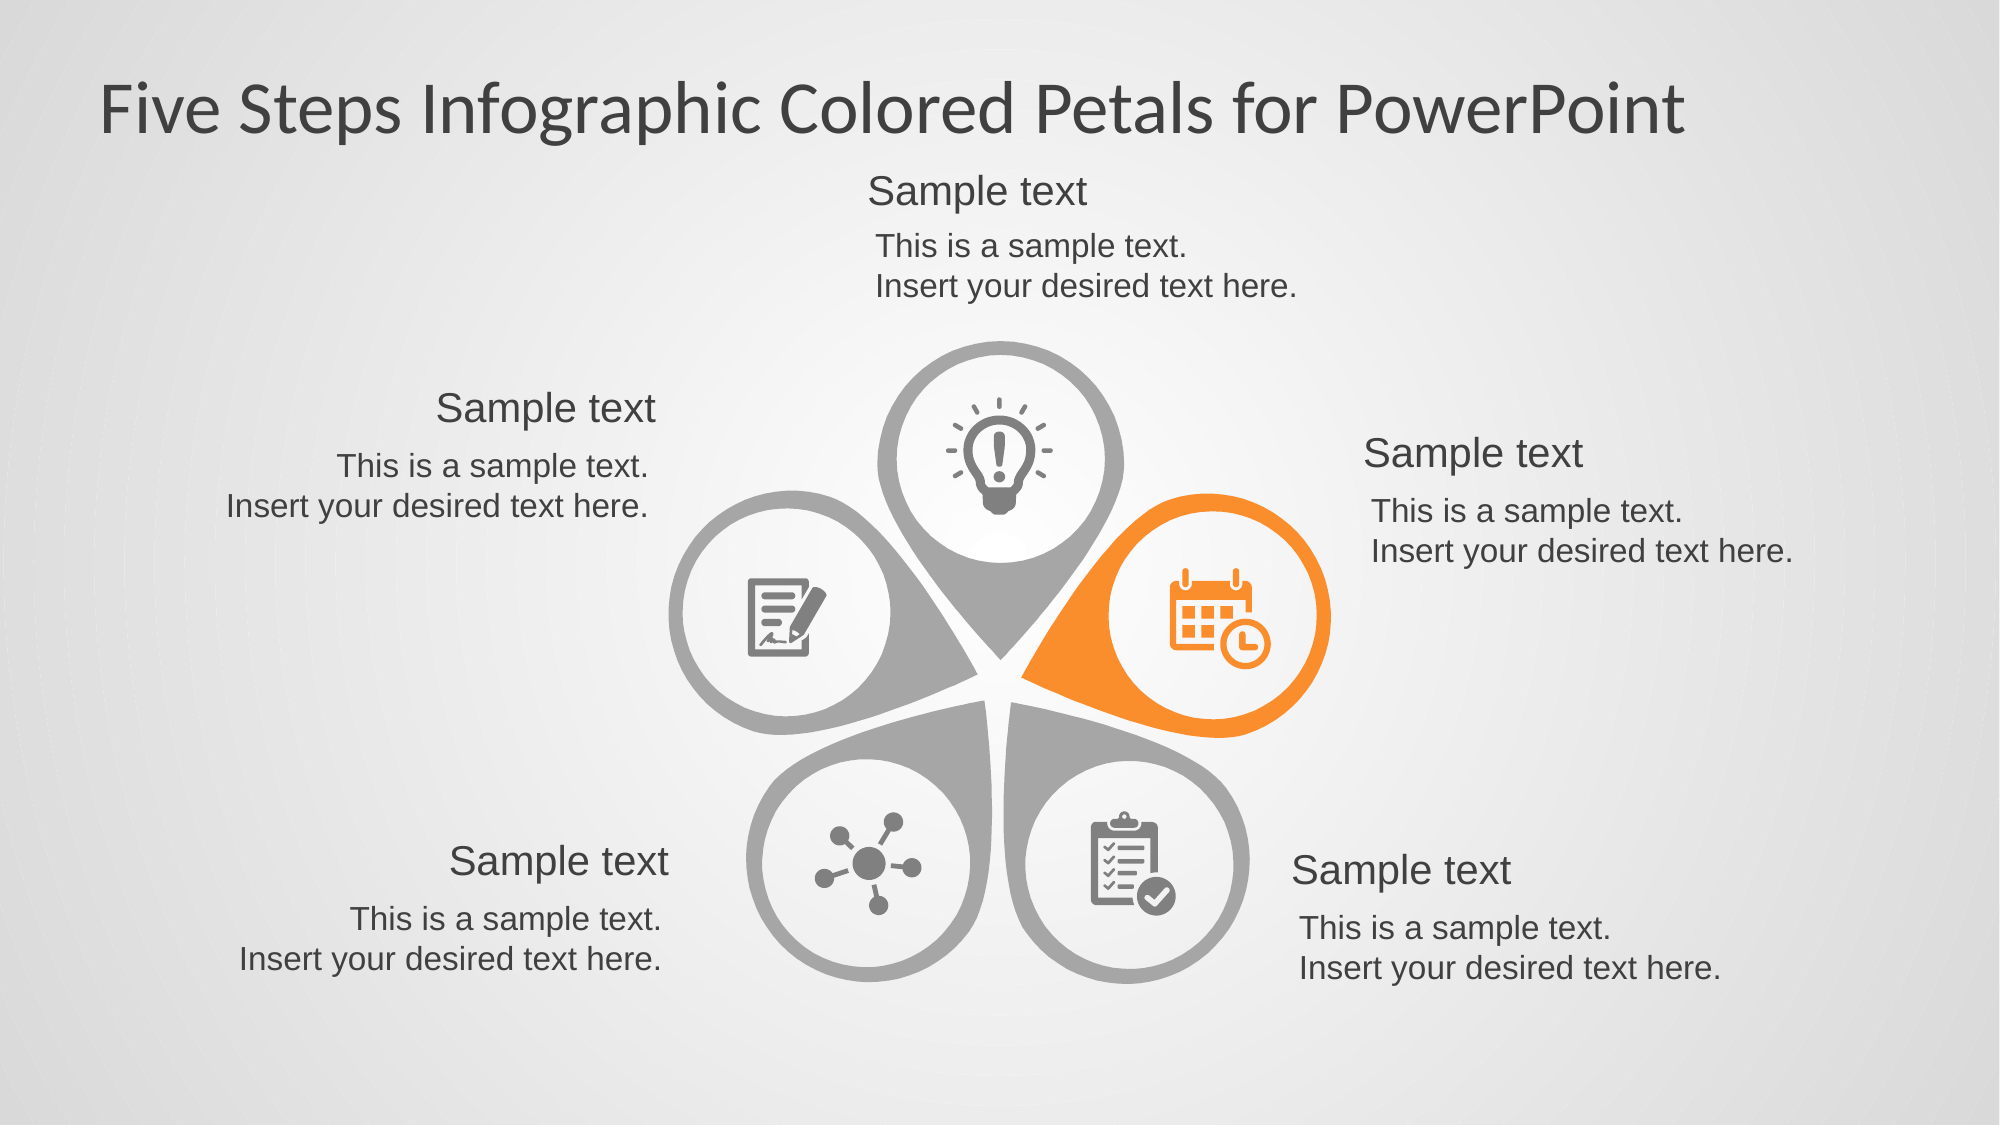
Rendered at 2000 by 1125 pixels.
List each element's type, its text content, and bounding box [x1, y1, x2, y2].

text_box This is a sample text. Insert your desired text here. [223, 892, 663, 985]
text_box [814, 812, 922, 916]
text_box Sample text [216, 826, 663, 892]
text_box Sample text [203, 373, 663, 439]
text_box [668, 340, 1332, 985]
text_box Sample text [852, 156, 1320, 221]
text_box This is a sample text. Insert your desired text here. [210, 439, 663, 532]
text_box Sample text [1348, 418, 1816, 484]
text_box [747, 578, 827, 657]
text_box This is a sample text. Insert your desired text here. [1356, 484, 1810, 577]
text_box Sample text [1336, 835, 1744, 901]
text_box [945, 397, 1053, 515]
text_box This is a sample text. Insert your desired text here. [1284, 901, 1738, 994]
text_box This is a sample text. Insert your desired text here. [860, 221, 1314, 312]
title Five Steps Infographic Colored Petals for PowerPoint [99, 45, 1900, 162]
